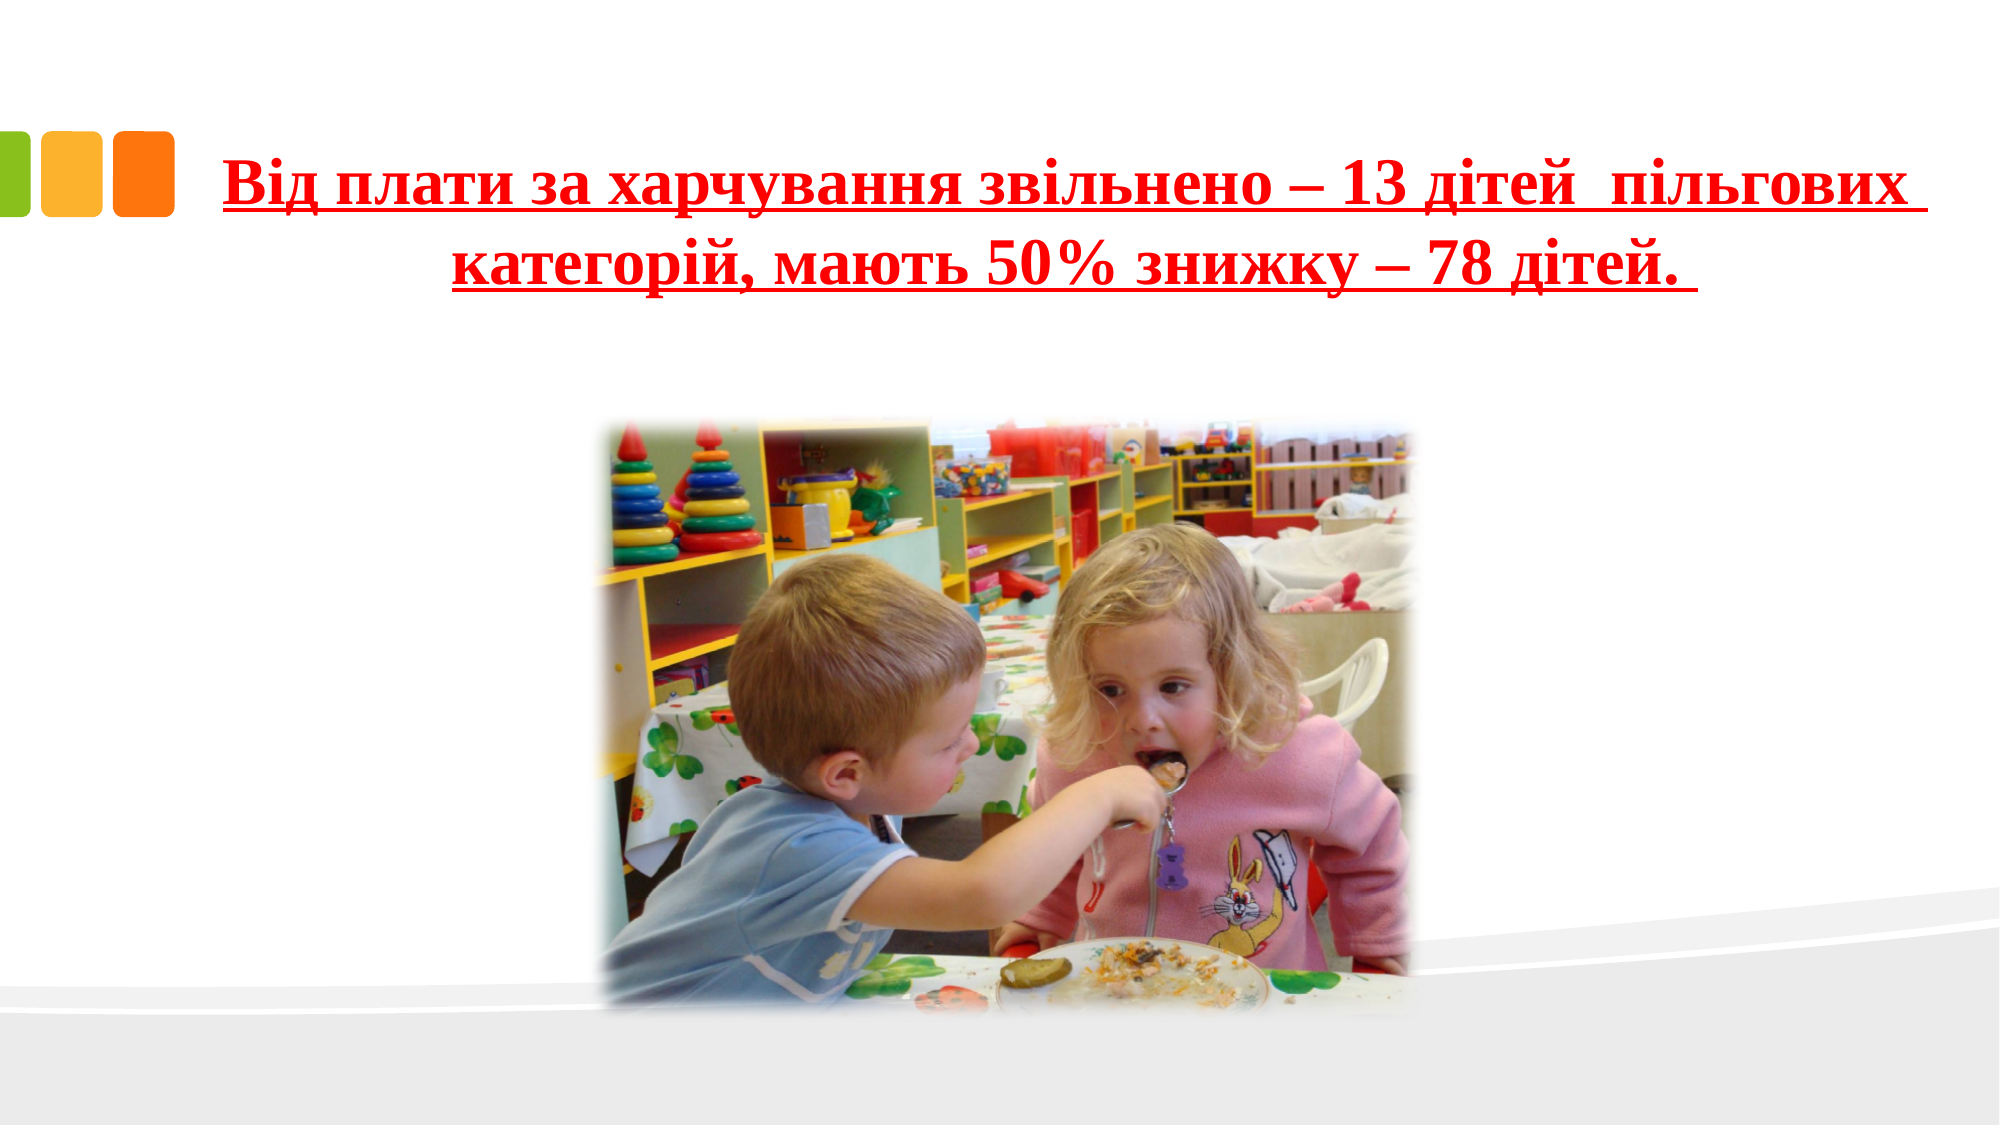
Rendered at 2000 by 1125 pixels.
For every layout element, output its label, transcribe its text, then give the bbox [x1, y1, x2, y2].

title Від плати за харчування звільнено – 13 дітей пільгових категорій, мають 50% знижку – 78 дітей. [199, 24, 1950, 388]
picture [588, 412, 1424, 1022]
